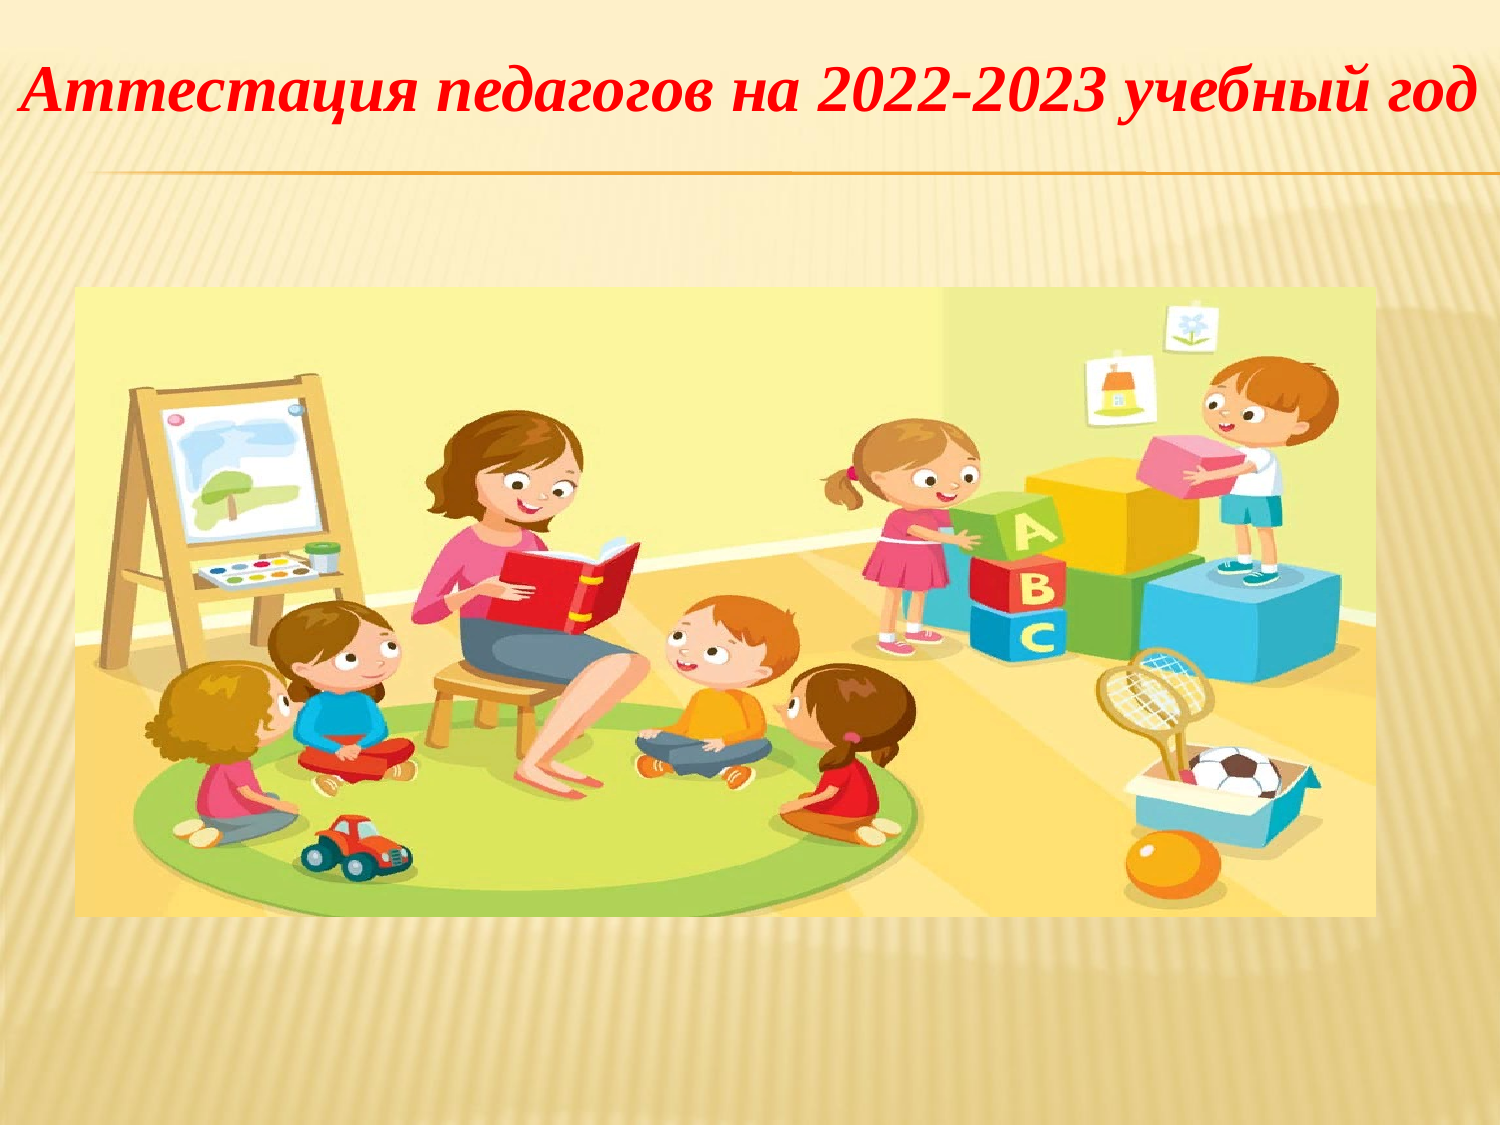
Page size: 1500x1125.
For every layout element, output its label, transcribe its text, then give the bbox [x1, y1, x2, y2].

text_box [49, 199, 1475, 954]
picture [0, 0, 1500, 1125]
text_box Аттестация педагогов на 2022-2023 учебный год [5, 37, 1495, 133]
